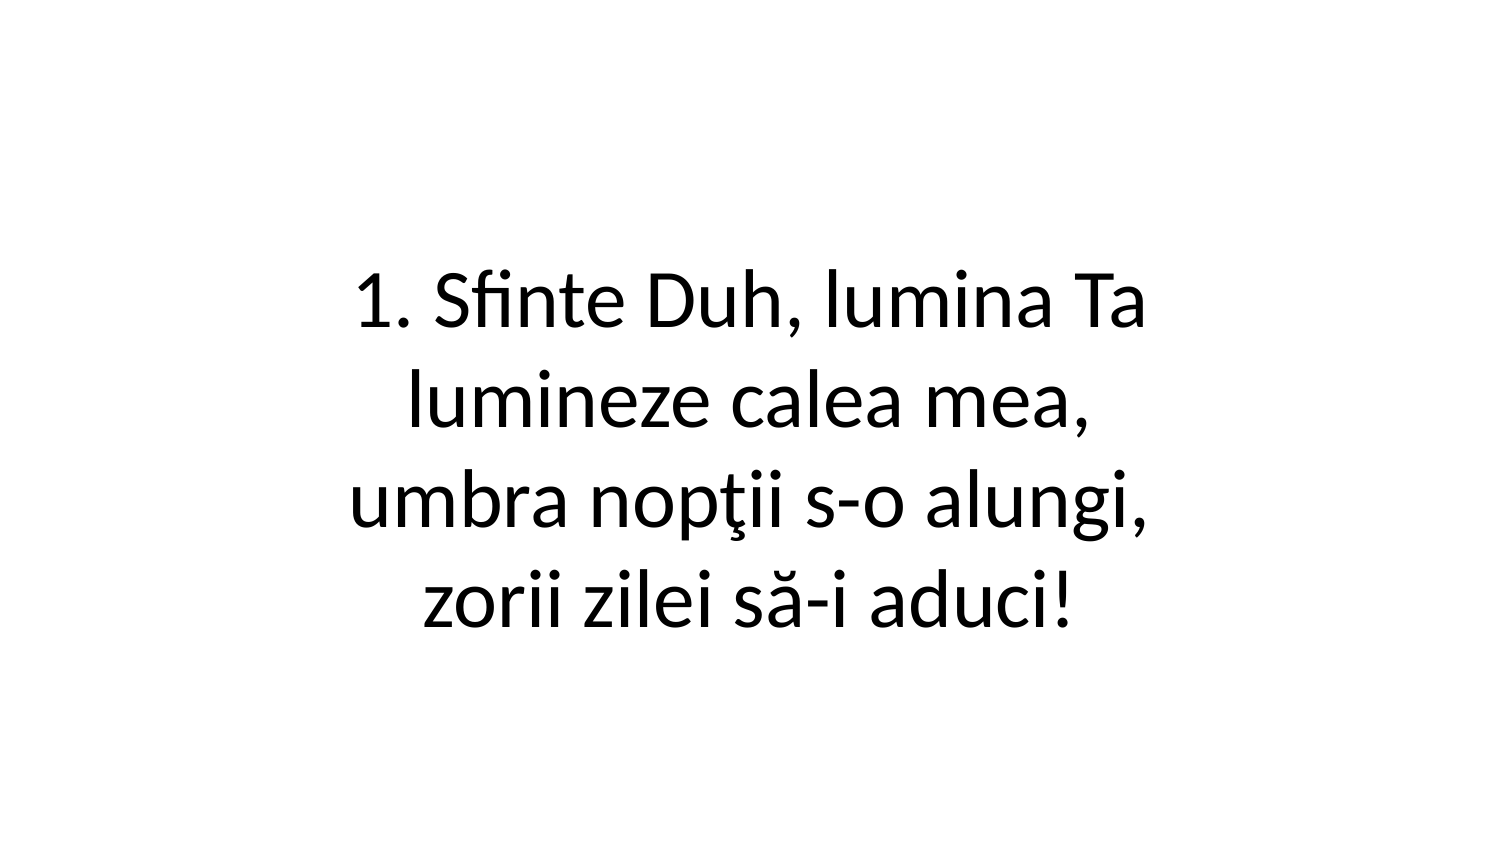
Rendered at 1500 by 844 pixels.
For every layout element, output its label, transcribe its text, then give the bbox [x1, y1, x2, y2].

text_box 1. Sfinte Duh, lumina Ta lumineze calea mea, umbra nopţii s-o alungi, zorii zilei să-i aduci! [334, 192, 1166, 652]
